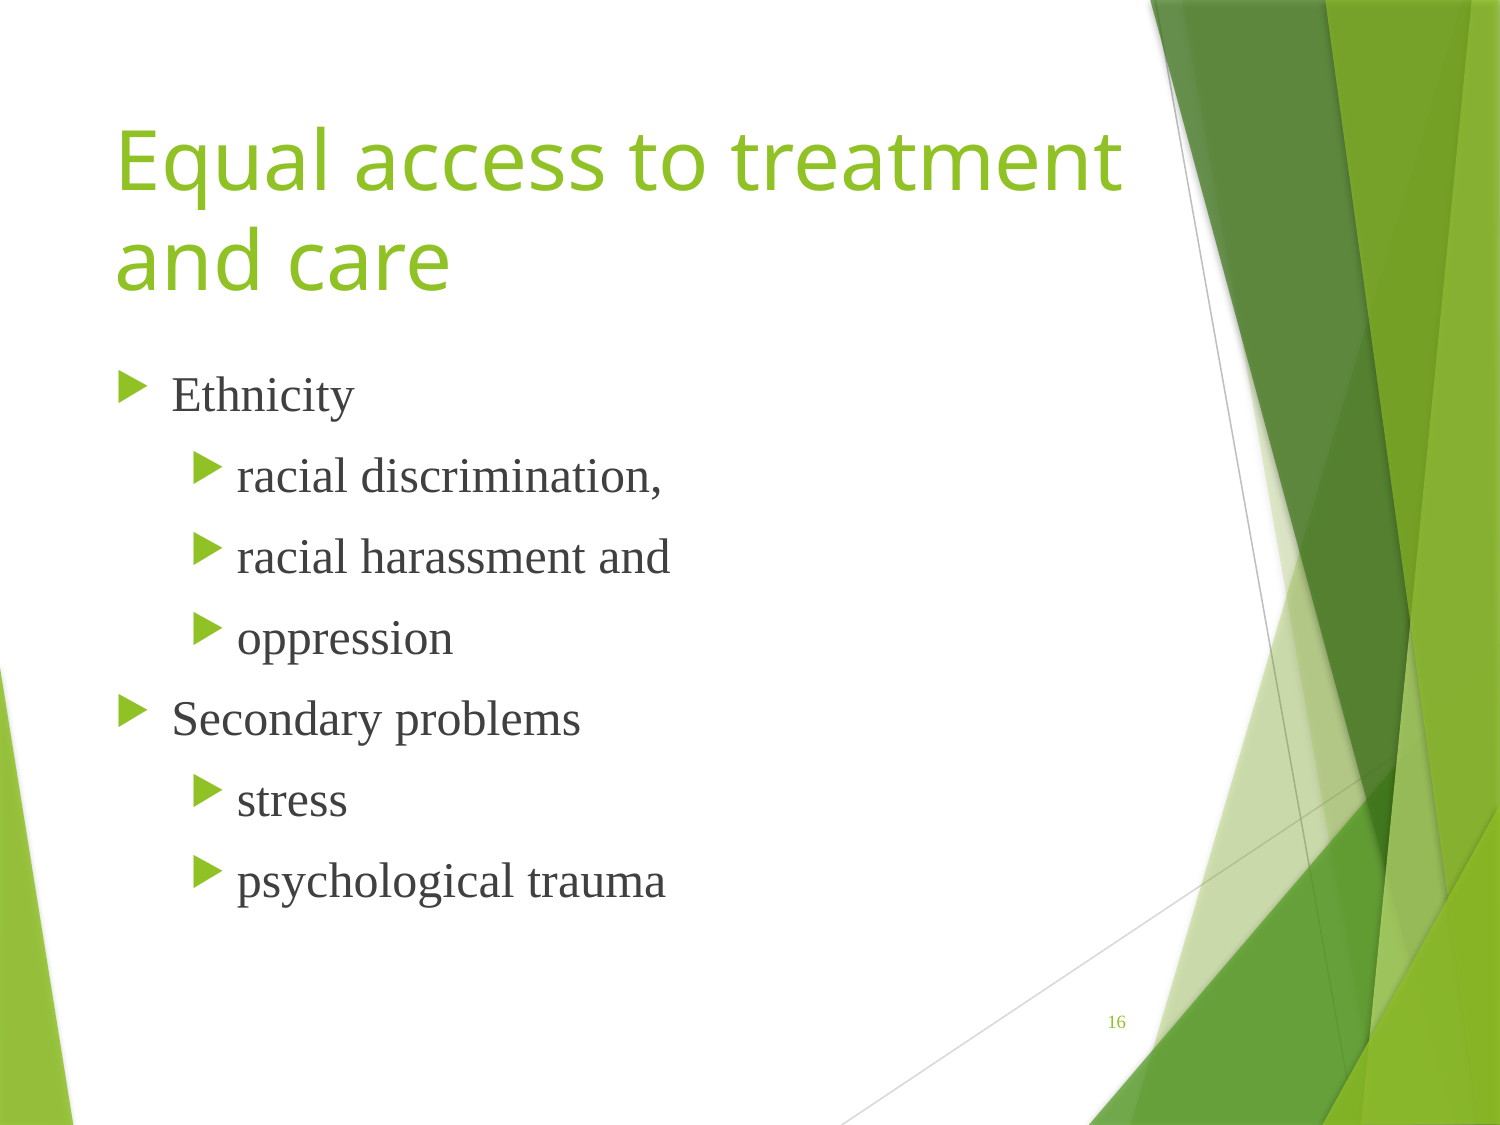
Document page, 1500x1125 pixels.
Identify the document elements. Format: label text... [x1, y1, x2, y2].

slide_number 16 [1057, 991, 1142, 1051]
title Equal access to treatment and care [99, 99, 1142, 317]
list Ethnicity racial discrimination, racial harassment and oppression Secondary problems stress psychological trauma [99, 354, 1142, 992]
